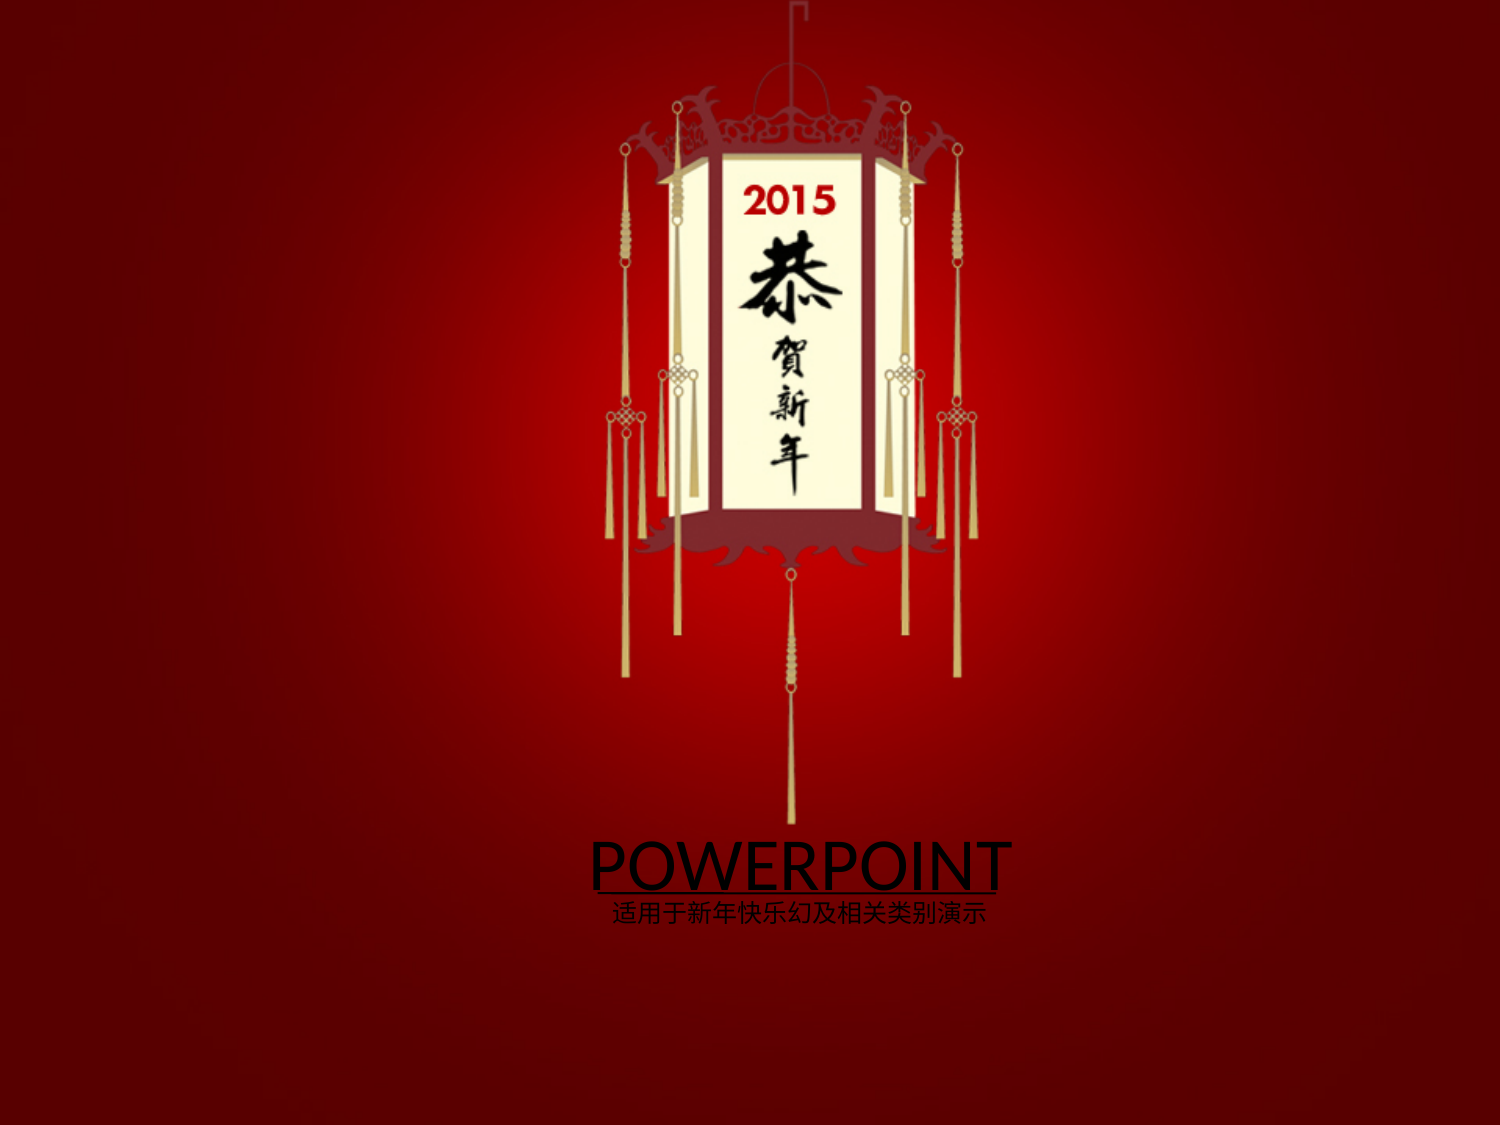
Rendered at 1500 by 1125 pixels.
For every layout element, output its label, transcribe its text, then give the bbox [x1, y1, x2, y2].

picture [0, 0, 1500, 1125]
text_box POWERPOINT [574, 808, 1067, 914]
text_box 适用于新年快乐幻及相关类别演示 [597, 890, 1278, 936]
